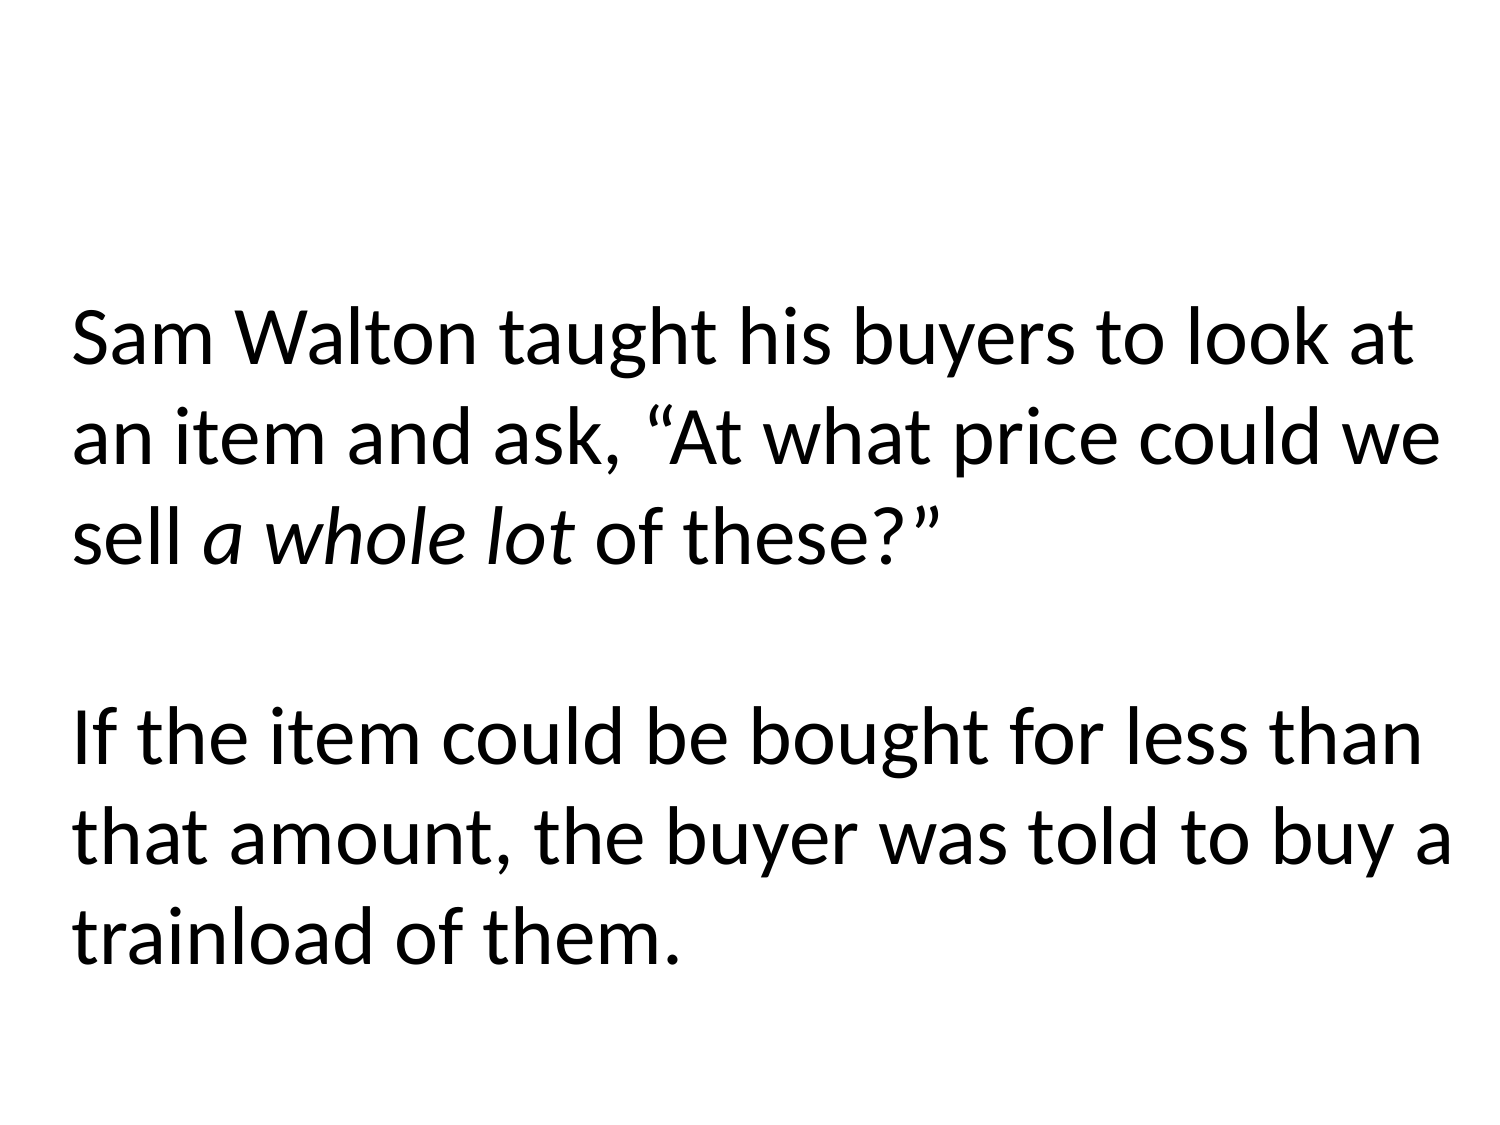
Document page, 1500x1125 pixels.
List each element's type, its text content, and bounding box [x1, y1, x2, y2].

text_box Sam Walton taught his buyers to look at an item and ask, “At what price could we sell a whole lot of these?” If the item could be bought for less than that amount, the buyer was told to buy a trainload of them. [56, 274, 1500, 989]
